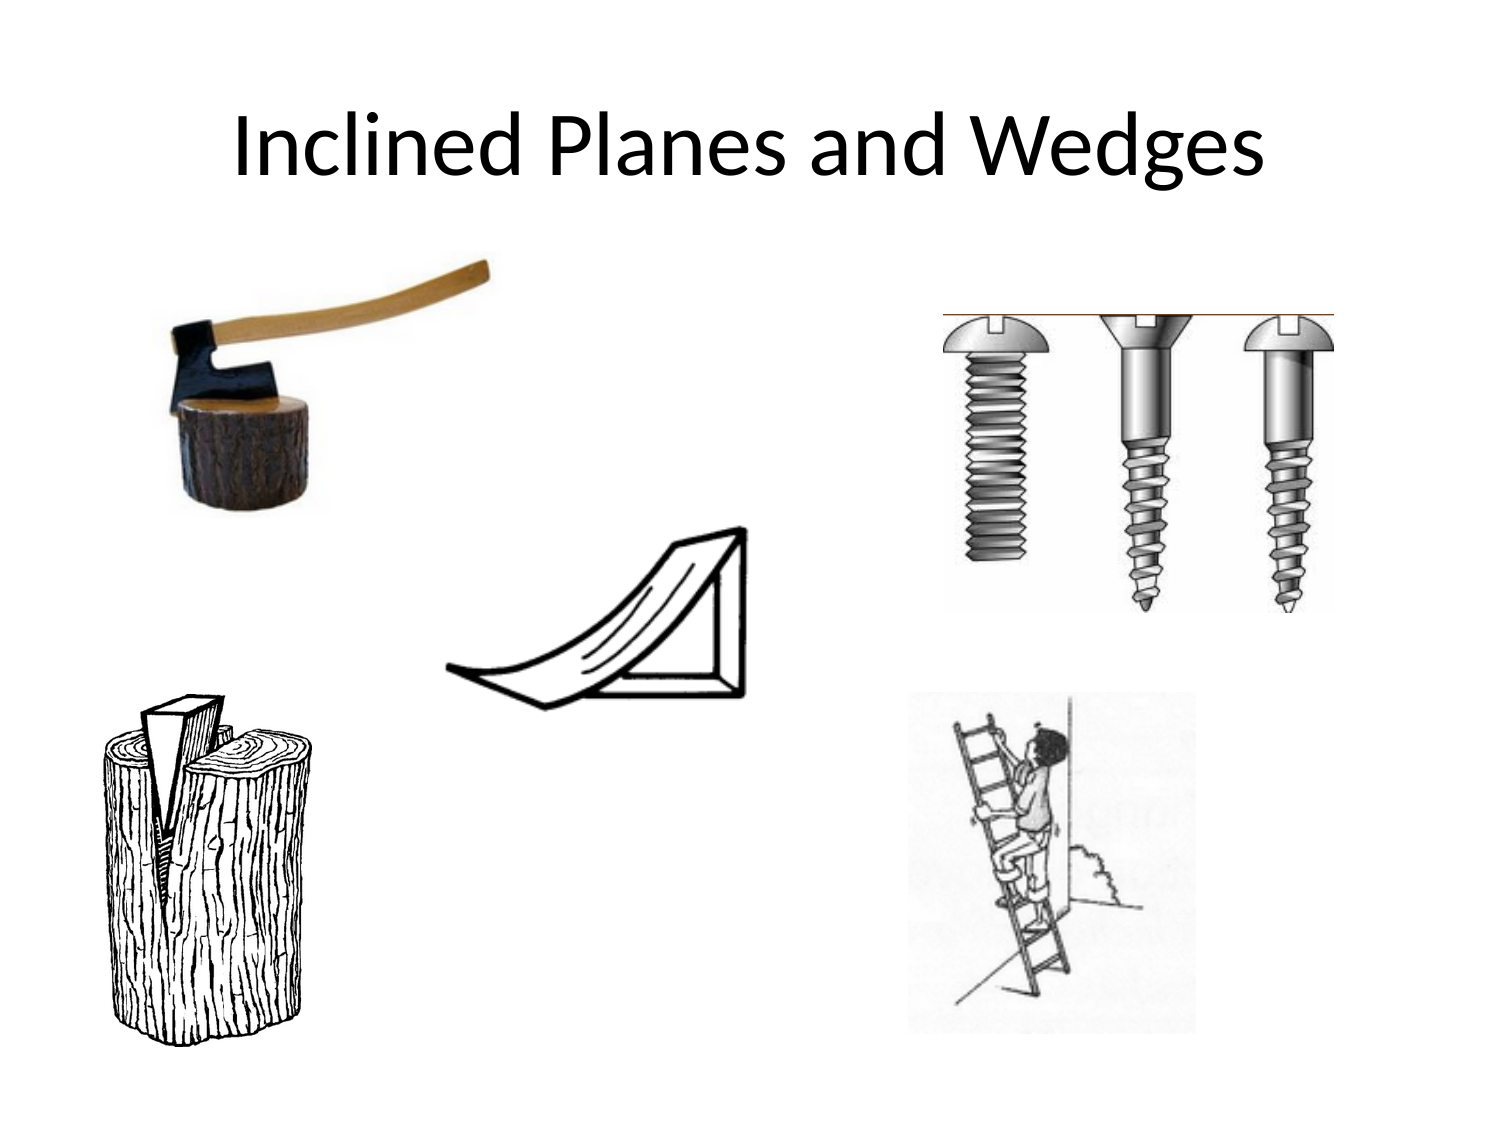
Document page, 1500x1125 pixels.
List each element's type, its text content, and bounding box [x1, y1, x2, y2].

picture [123, 243, 834, 730]
picture [867, 692, 1197, 1035]
title Inclined Planes and Wedges [75, 45, 1425, 233]
picture [99, 692, 314, 1049]
picture [942, 314, 1334, 614]
